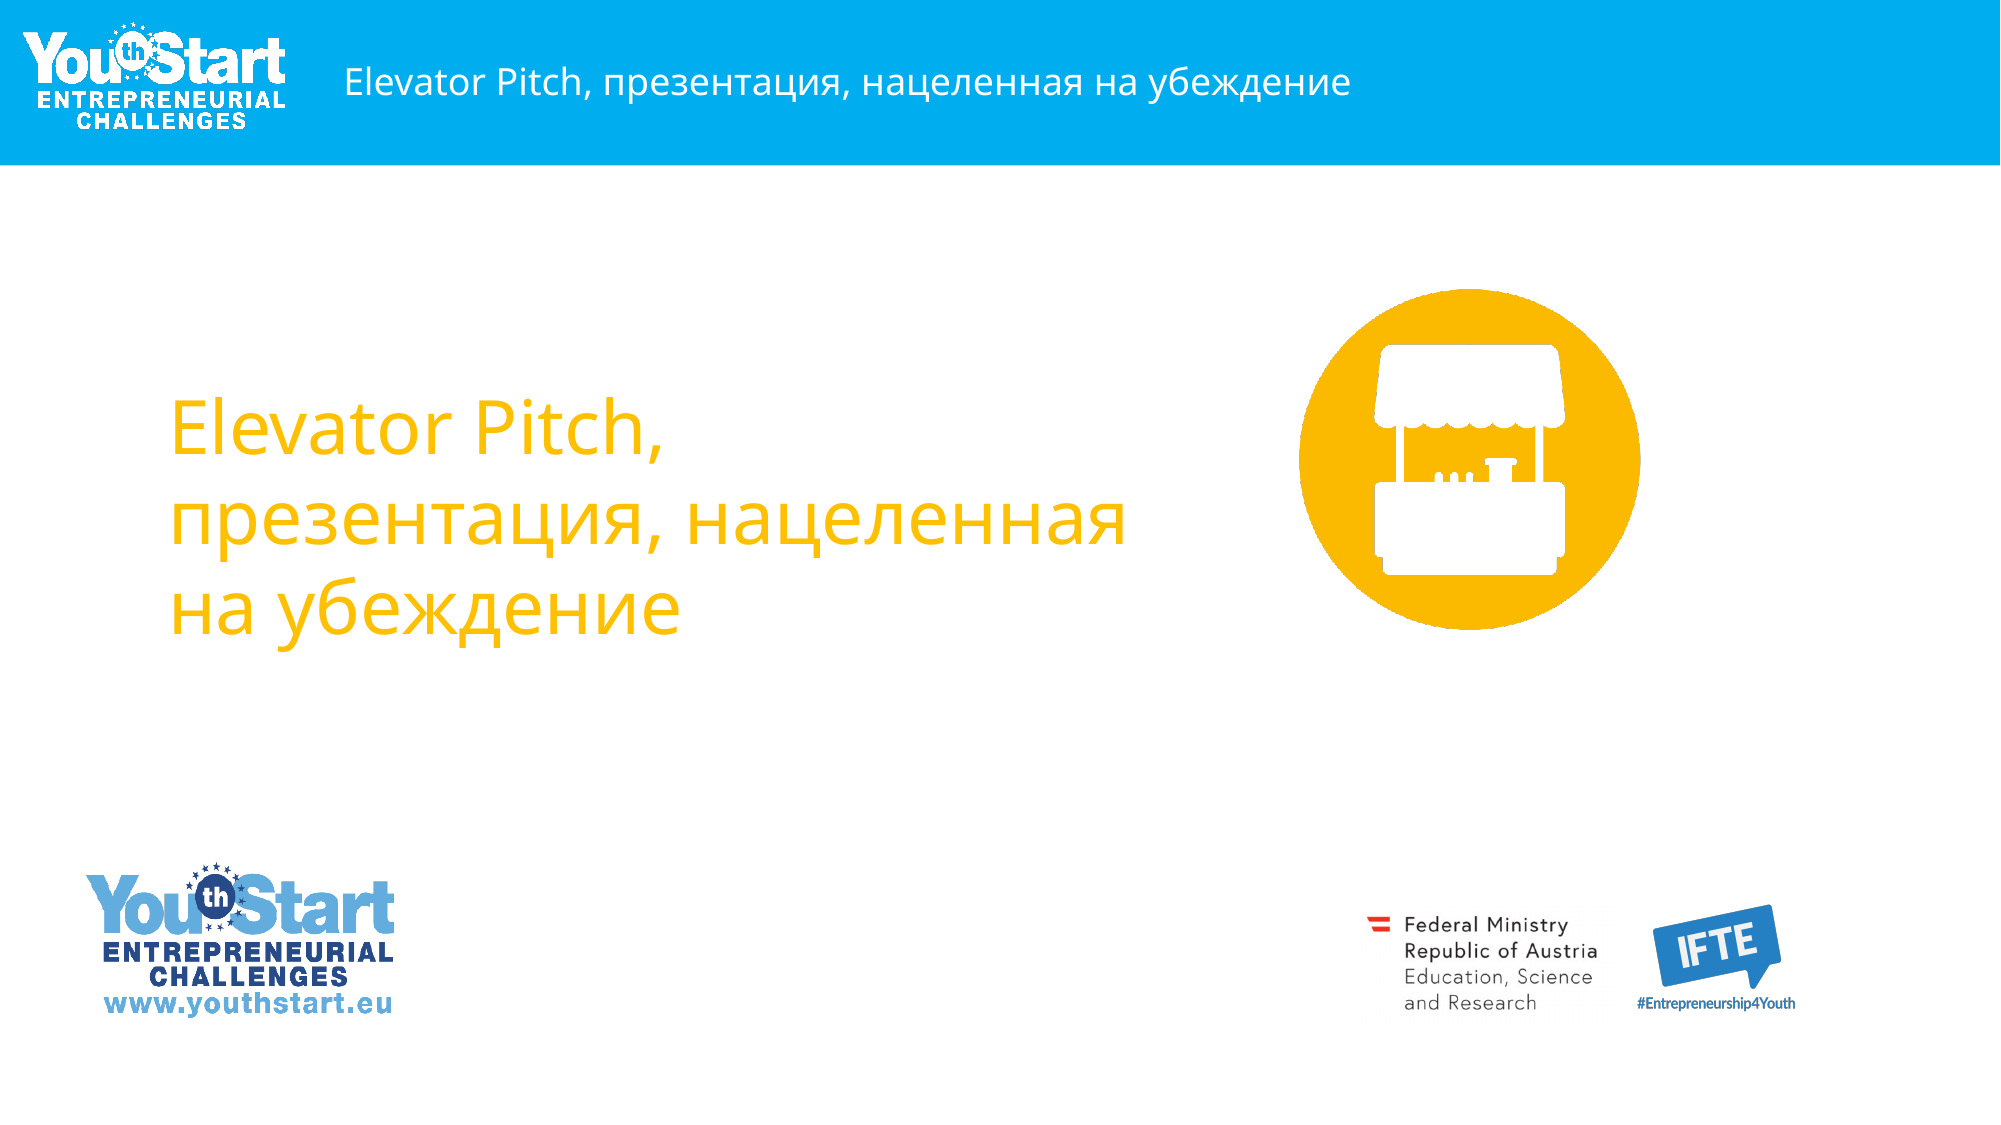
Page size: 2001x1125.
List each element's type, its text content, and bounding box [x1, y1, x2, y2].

text_box Elevator Pitch, презентация, нацеленная на убеждение [153, 221, 1179, 807]
picture [256, 92, 269, 107]
picture [185, 39, 237, 83]
text_box [0, 0, 2000, 167]
picture [116, 32, 184, 84]
picture [86, 862, 394, 1025]
picture [141, 92, 153, 107]
picture [108, 92, 119, 107]
picture [217, 113, 228, 129]
picture [274, 92, 284, 107]
picture [78, 113, 90, 129]
picture [1242, 233, 1697, 687]
picture [91, 92, 102, 107]
picture [163, 113, 174, 129]
picture [242, 39, 284, 83]
picture [1352, 902, 1612, 1024]
picture [175, 92, 188, 107]
picture [114, 113, 128, 129]
picture [230, 92, 241, 107]
picture [56, 49, 87, 83]
picture [159, 92, 170, 107]
picture [194, 92, 205, 107]
picture [211, 92, 223, 108]
picture [125, 92, 136, 107]
picture [24, 33, 66, 82]
picture [132, 113, 143, 129]
picture [90, 49, 120, 83]
text_box Elevator Pitch, презентация, нацеленная на убеждение [328, 50, 1368, 111]
picture [55, 92, 68, 107]
picture [233, 113, 245, 129]
picture [96, 113, 108, 129]
picture [73, 92, 86, 107]
picture [148, 113, 158, 129]
picture [39, 92, 50, 107]
picture [150, 32, 182, 48]
picture [179, 113, 192, 129]
picture [198, 113, 211, 129]
picture [1634, 868, 1799, 1047]
